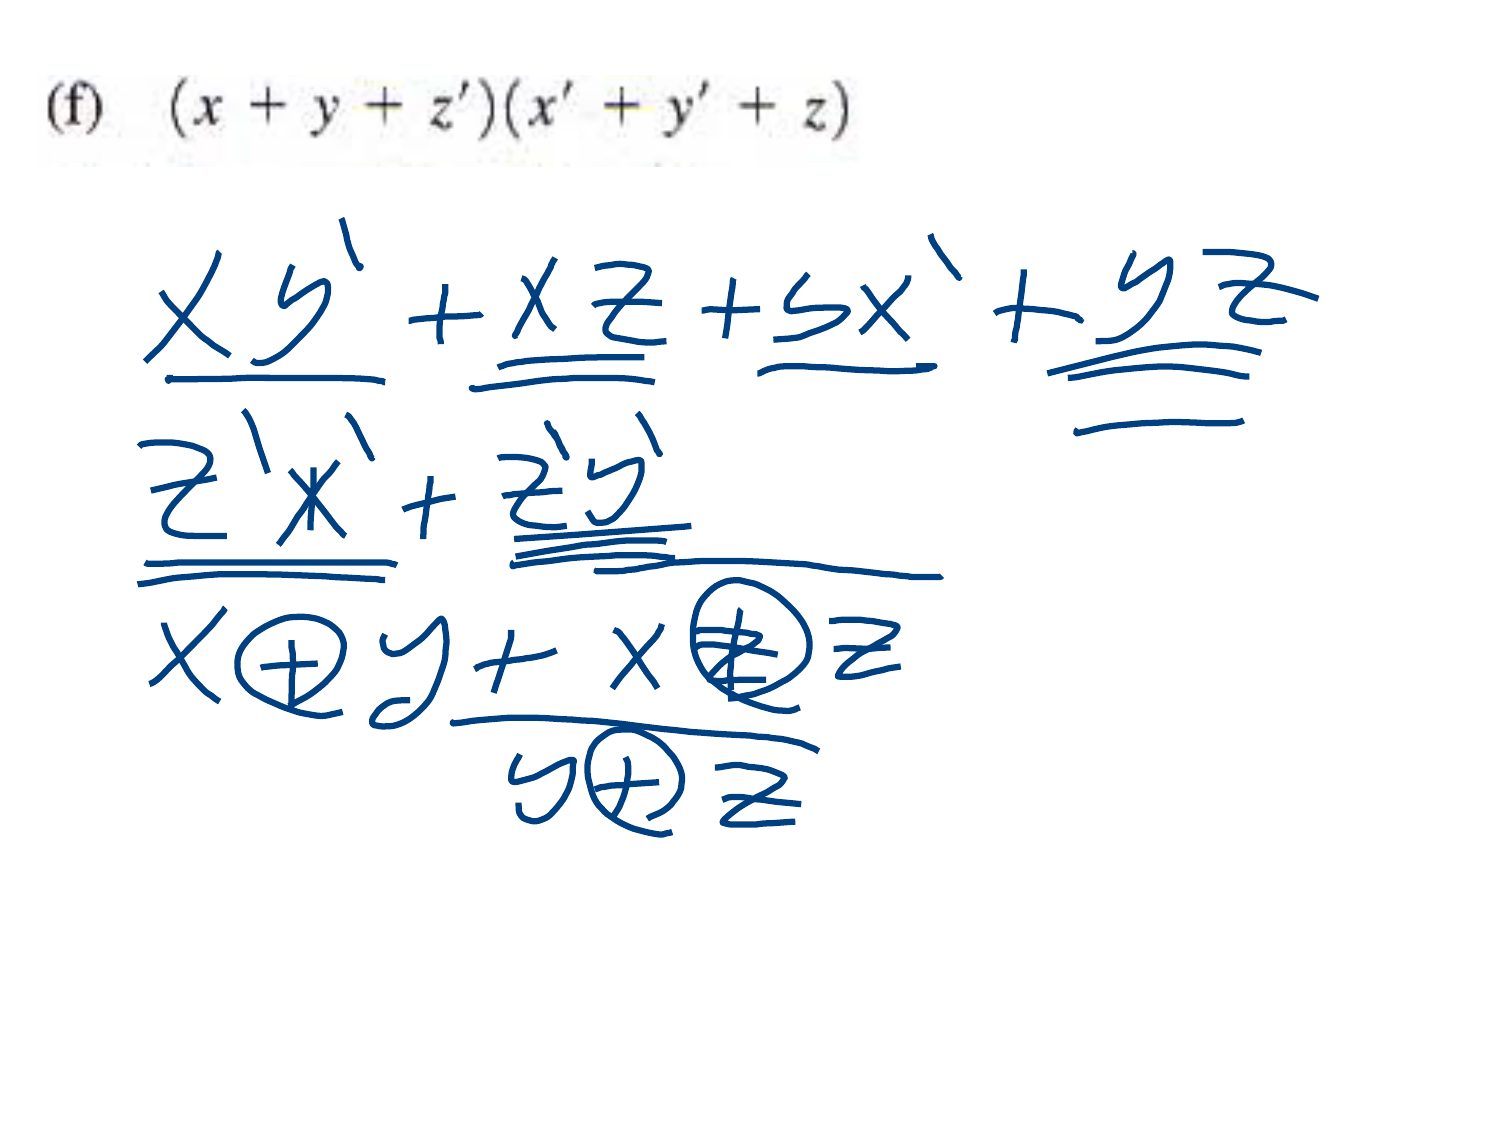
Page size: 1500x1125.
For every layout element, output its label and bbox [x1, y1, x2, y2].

text_box [721, 796, 802, 805]
text_box [289, 469, 347, 537]
text_box [422, 504, 429, 540]
text_box [163, 622, 221, 703]
text_box [613, 629, 659, 689]
text_box [163, 483, 227, 537]
text_box [340, 217, 360, 267]
text_box [438, 318, 443, 345]
text_box [427, 476, 432, 501]
text_box [829, 618, 899, 647]
text_box [521, 277, 556, 331]
text_box [236, 616, 345, 717]
text_box [144, 561, 398, 567]
text_box [1095, 252, 1172, 342]
text_box [511, 554, 676, 567]
text_box [510, 753, 575, 823]
text_box [637, 623, 663, 657]
text_box [371, 617, 448, 728]
text_box [138, 441, 212, 484]
text_box [692, 579, 811, 712]
text_box [592, 300, 663, 307]
text_box [137, 573, 386, 586]
text_box [994, 307, 1082, 322]
text_box [180, 251, 221, 314]
text_box [492, 663, 505, 694]
text_box [1231, 291, 1287, 323]
text_box [312, 460, 339, 496]
text_box [714, 764, 786, 798]
text_box [497, 356, 645, 369]
text_box [345, 413, 374, 460]
text_box [535, 257, 556, 296]
text_box [595, 560, 943, 578]
text_box [1075, 419, 1244, 435]
text_box [515, 539, 667, 558]
text_box [1067, 365, 1250, 379]
text_box [149, 656, 179, 685]
text_box [594, 263, 650, 300]
text_box [150, 476, 217, 492]
text_box [833, 646, 891, 650]
text_box [929, 233, 961, 279]
text_box [724, 312, 730, 339]
text_box [1218, 282, 1319, 300]
text_box [1018, 269, 1025, 307]
text_box [636, 412, 661, 455]
text_box [837, 650, 901, 678]
text_box [1047, 343, 1262, 375]
text_box [1202, 251, 1273, 283]
text_box [546, 422, 568, 459]
text_box [402, 495, 456, 511]
text_box [497, 456, 547, 492]
text_box [474, 649, 557, 670]
text_box [773, 273, 849, 341]
text_box [514, 298, 535, 337]
text_box [502, 629, 512, 660]
text_box [184, 607, 227, 653]
text_box [721, 802, 796, 826]
text_box [881, 275, 909, 310]
text_box [251, 264, 329, 364]
text_box [514, 525, 692, 540]
text_box [611, 659, 636, 689]
text_box [586, 458, 643, 524]
text_box [604, 305, 667, 344]
text_box [1012, 316, 1020, 343]
text_box [242, 409, 269, 474]
text_box [144, 314, 183, 363]
text_box [160, 291, 231, 357]
text_box [859, 309, 881, 334]
text_box [452, 716, 820, 752]
text_box [512, 494, 567, 528]
text_box [586, 735, 683, 836]
text_box [471, 377, 655, 390]
text_box [862, 285, 909, 341]
text_box [502, 489, 563, 498]
text_box [408, 312, 483, 322]
picture [37, 74, 863, 167]
text_box [166, 374, 386, 383]
text_box [728, 277, 735, 309]
text_box [277, 496, 312, 546]
text_box [701, 308, 761, 312]
text_box [309, 499, 314, 531]
text_box [439, 284, 446, 316]
text_box [757, 365, 936, 375]
